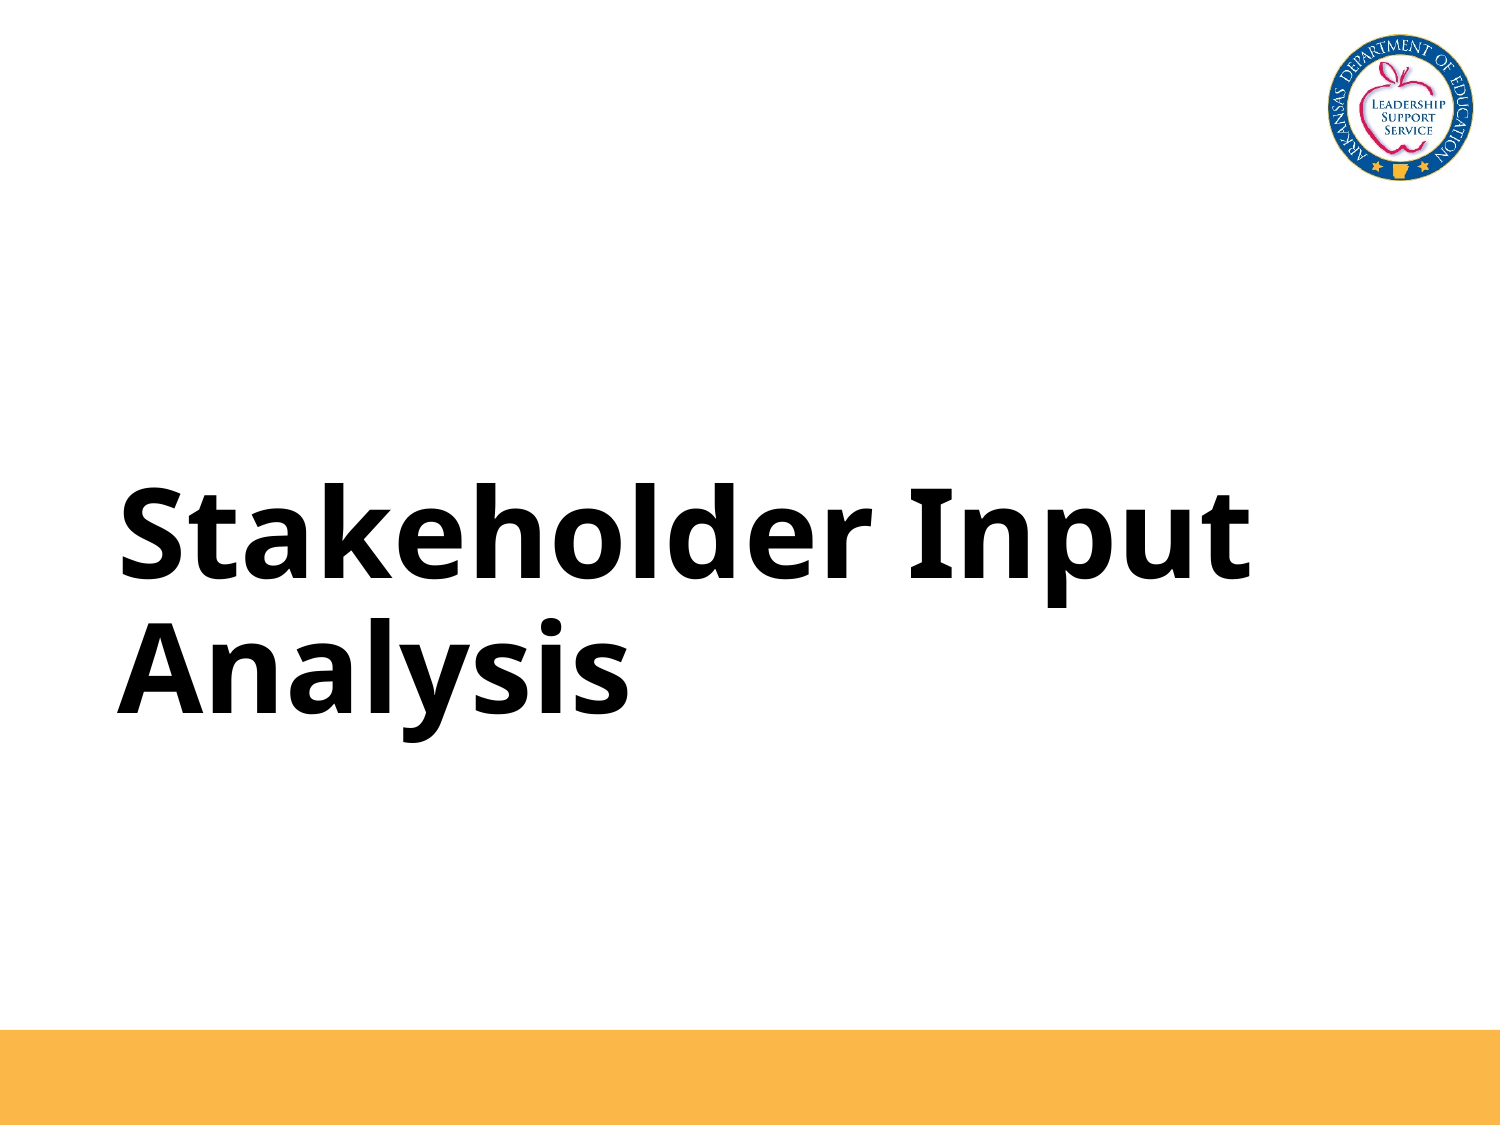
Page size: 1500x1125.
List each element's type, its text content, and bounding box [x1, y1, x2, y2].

title Stakeholder Input Analysis [102, 280, 1467, 749]
picture [1327, 34, 1478, 181]
